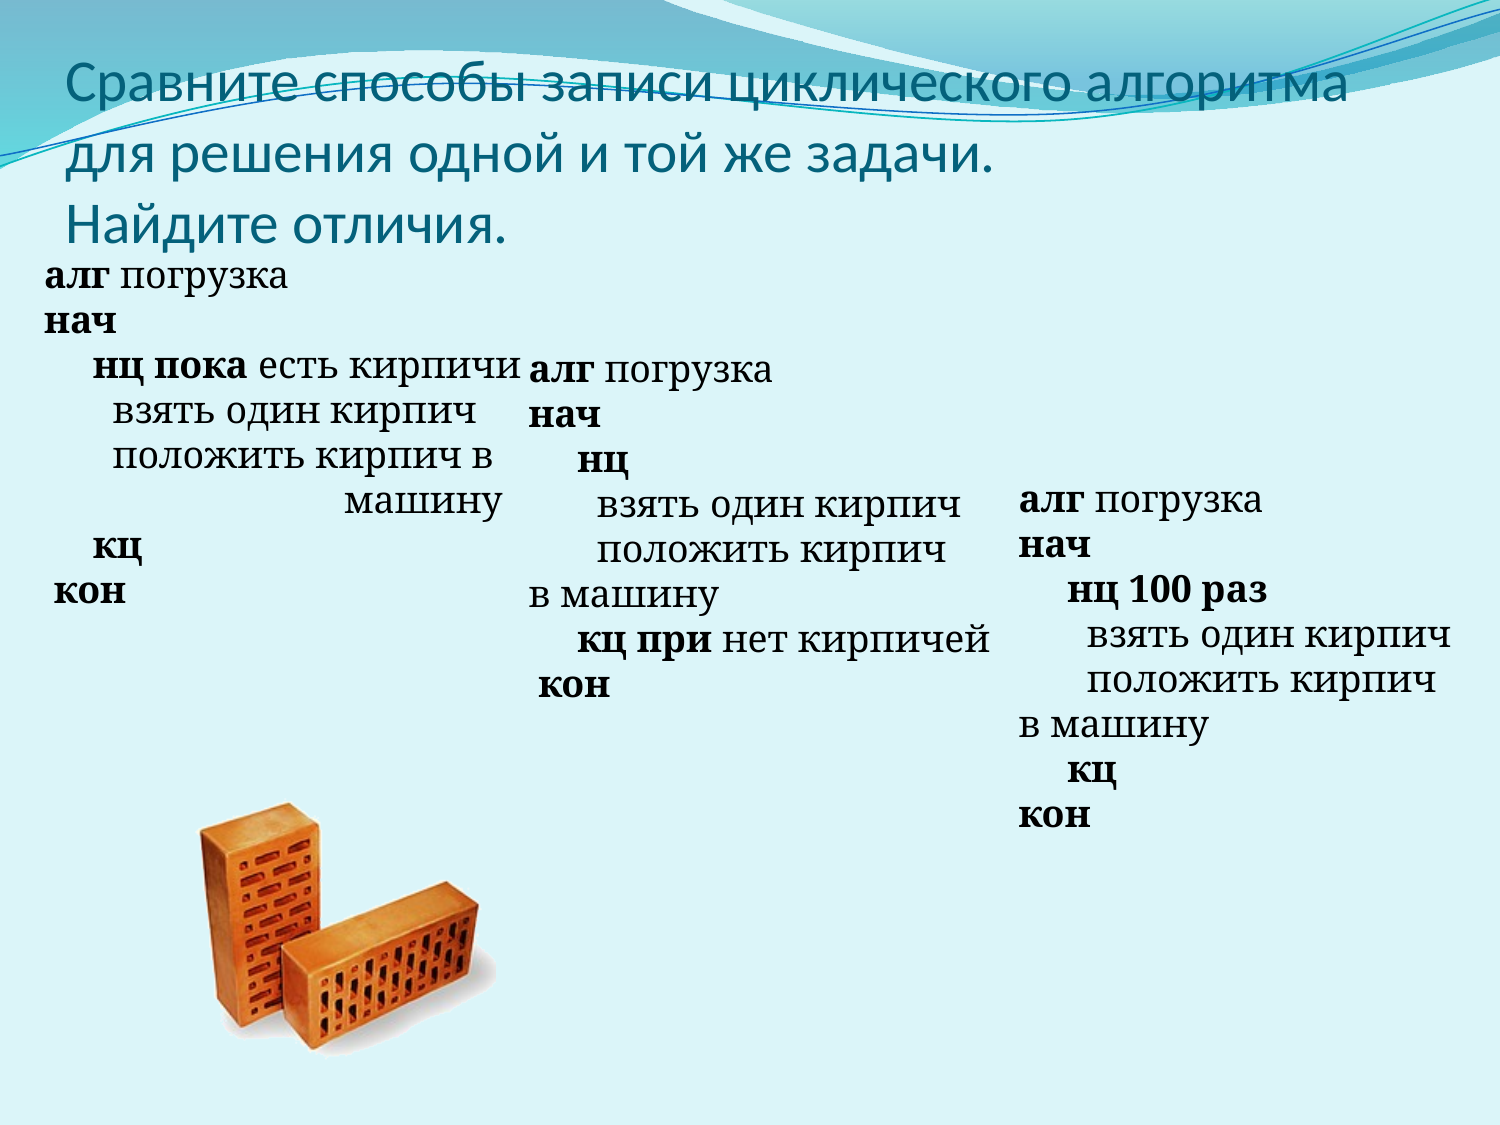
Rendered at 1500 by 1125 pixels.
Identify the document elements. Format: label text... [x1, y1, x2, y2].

text_box алг погрузка нач нц пока есть кирпичи взять один кирпич положить кирпич в машину кц кон [29, 243, 538, 619]
text_box алг погрузка нач нц взять один кирпич положить кирпич в машину кц при нет кирпичей кон [513, 338, 1010, 713]
title Сравните способы записи циклического алгоритма для решения одной и той же задачи. Найдите отличия. [64, 30, 1415, 256]
text_box алг погрузка нач нц 100 раз взять один кирпич положить кирпич в машину кц кон [1003, 467, 1500, 843]
picture [182, 786, 496, 1069]
